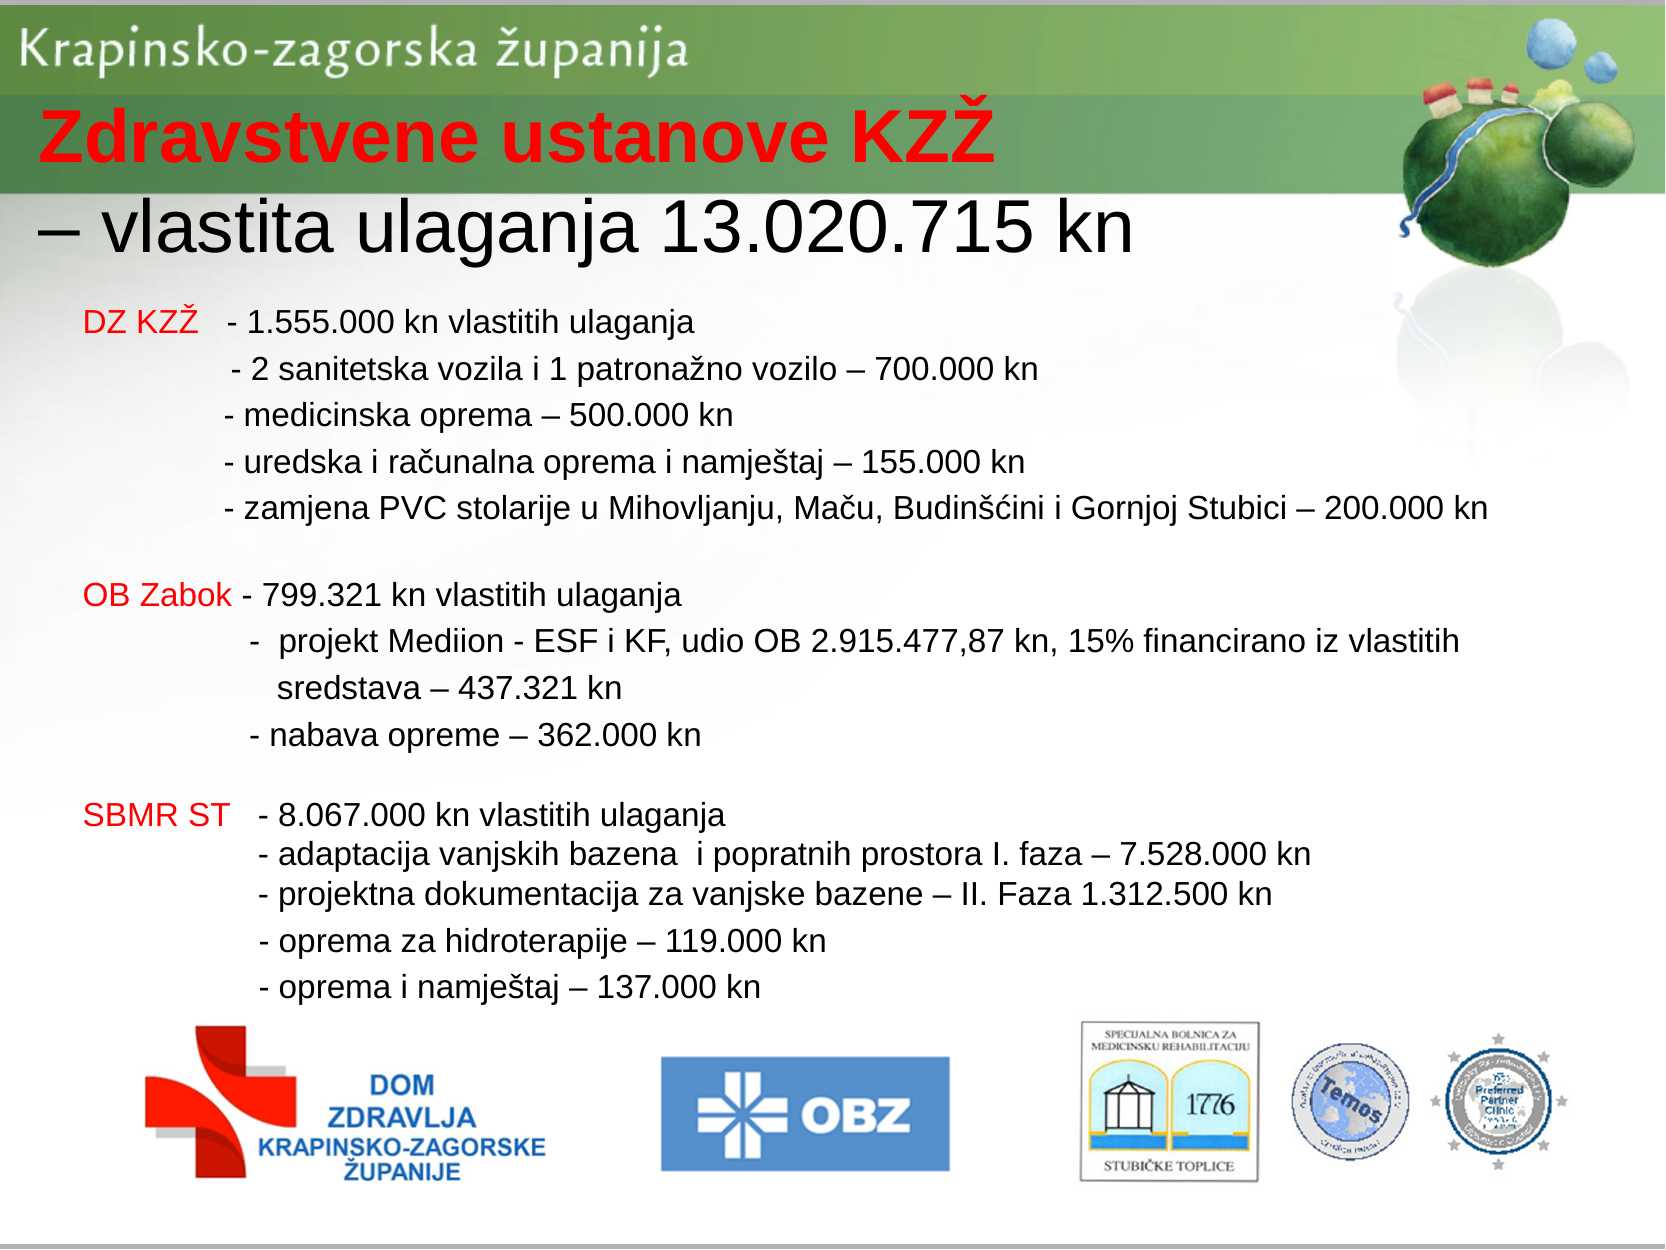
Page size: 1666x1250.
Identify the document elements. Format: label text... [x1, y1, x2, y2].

picture [651, 1011, 959, 1216]
picture [143, 1020, 548, 1182]
subtitle DZ KZŽ - 1.555.000 kn vlastitih ulaganja - 2 sanitetska vozila i 1 patronažno vozilo – 700.000 kn - medicinska oprema – 500.000 kn - uredska i računalna oprema i namještaj – 155.000 kn - zamjena PVC stolarije u Mihovljanju, Maču, Budinšćini i Gornjoj Stubici – 200.000 kn OB Zabok - 799.321 kn vlastitih ulaganja - projekt Mediion - ESF i KF, udio OB 2.915.477,87 kn, 15% financirano iz vlastitih sredstava – 437.321 kn - nabava opreme – 362.000 kn SBMR ST - 8.067.000 kn vlastitih ulaganja - adaptacija vanjskih bazena i popratnih prostora I. faza – 7.528.000 kn - projektna dokumentacija za vanjske bazene – II. Faza 1.312.500 kn - oprema za hidroterapije – 119.000 kn - oprema i namještaj – 137.000 kn [38, 291, 1627, 1250]
picture [1074, 1011, 1591, 1191]
picture [0, 5, 1666, 1244]
title Zdravstvene ustanove KZŽ – vlastita ulaganja 13.020.715 kn [23, 80, 1541, 429]
